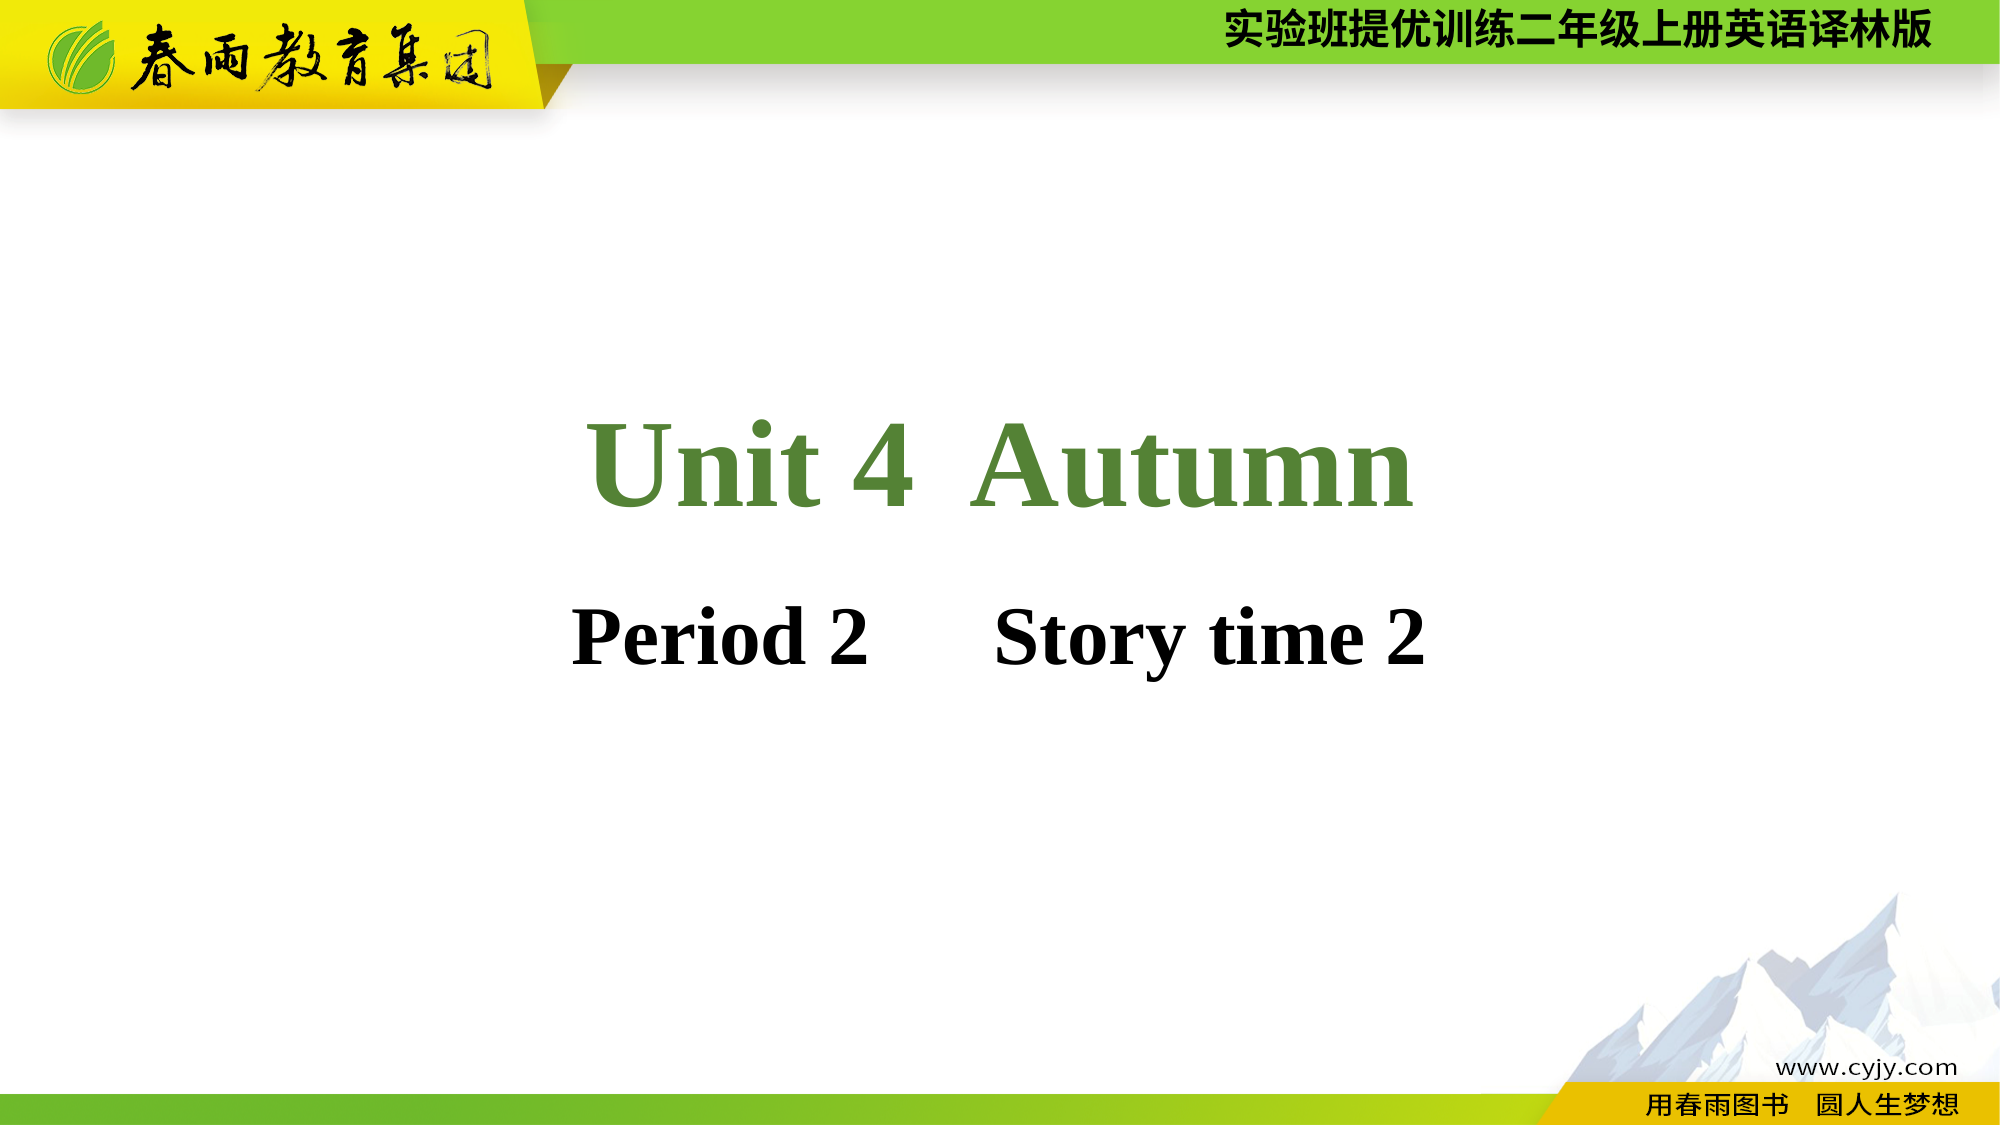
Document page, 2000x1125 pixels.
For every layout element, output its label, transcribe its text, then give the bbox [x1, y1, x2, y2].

picture [0, 689, 2000, 1125]
text_box Unit 4 Autumn Period 2 Story time 2 [0, 298, 2000, 689]
picture [0, 0, 2000, 298]
